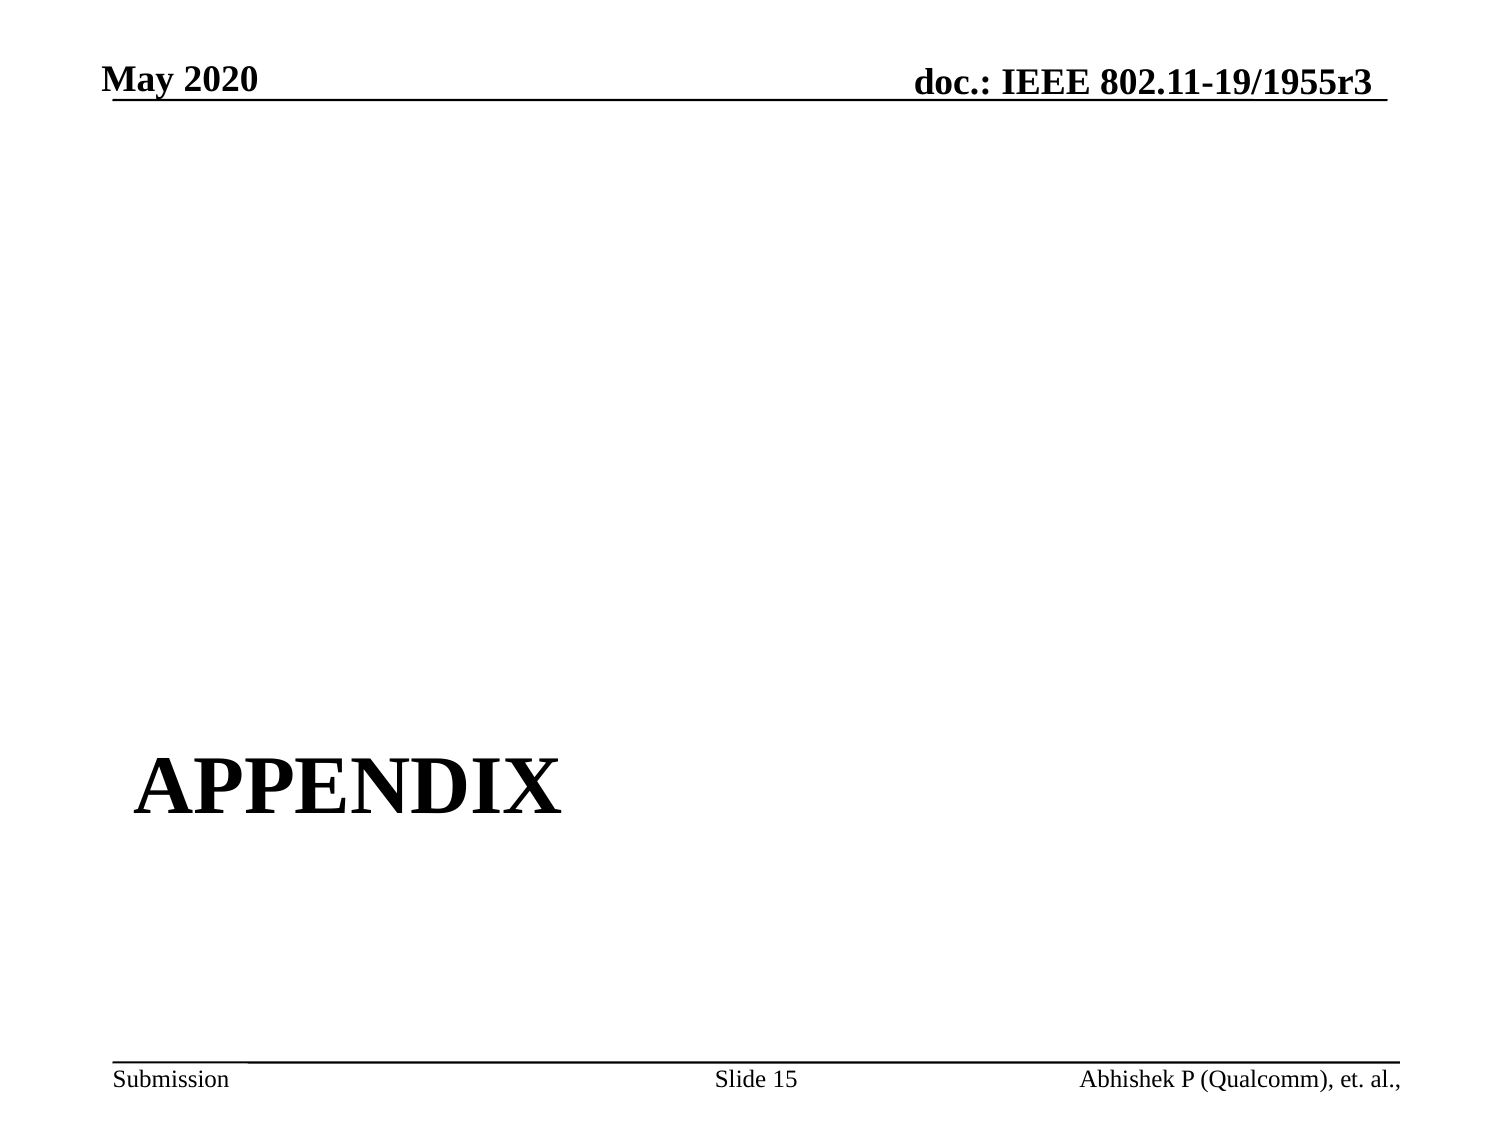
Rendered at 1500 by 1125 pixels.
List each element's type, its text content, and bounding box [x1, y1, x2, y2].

title Appendix [118, 722, 1394, 947]
slide_number Slide 15 [712, 1061, 801, 1093]
footer Abhishek P (Qualcomm), et. al., [949, 1061, 1402, 1093]
